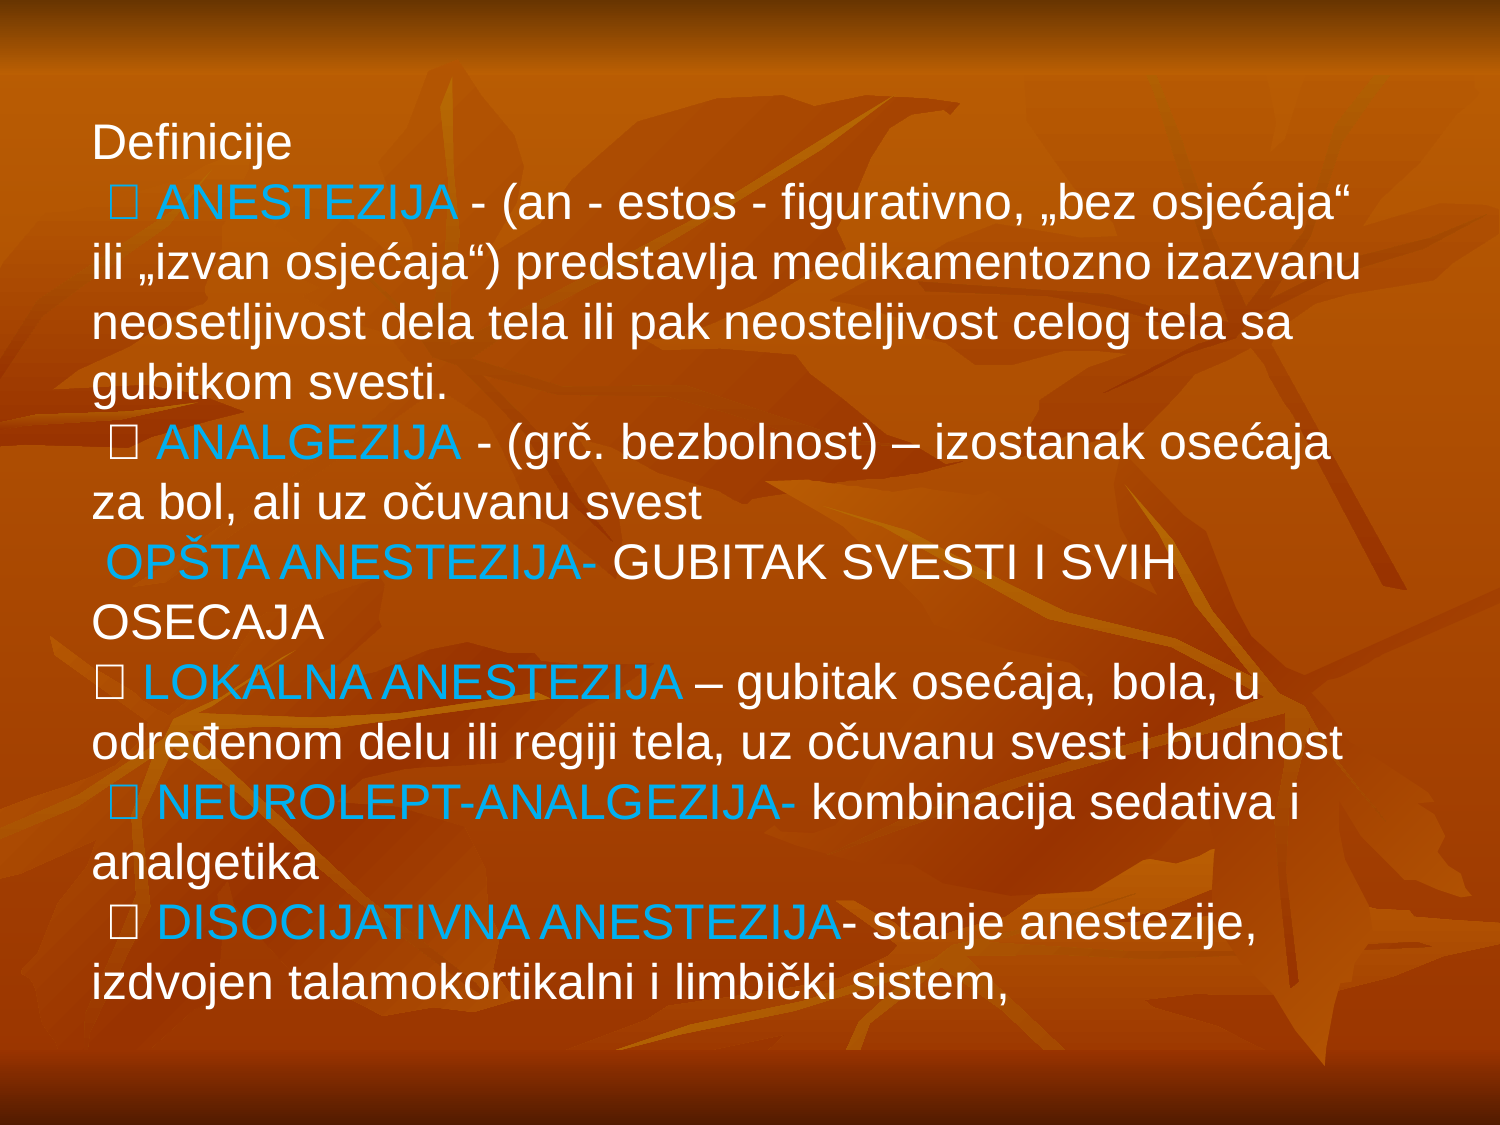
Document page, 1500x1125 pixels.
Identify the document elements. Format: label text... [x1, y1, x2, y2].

text_box Definicije  ANESTEZIJA - (an - estos - figurativno, „bez osjećaja“ ili „izvan osjećaja“) predstavlja medikamentozno izazvanu neosetljivost dela tela ili pak neosteljivost celog tela sa gubitkom svesti.  ANALGEZIJA - (grč. bezbolnost) – izostanak osećaja za bol, ali uz očuvanu svest OPŠTA ANESTEZIJA- GUBITAK SVESTI I SVIH OSECAJA  LOKALNA ANESTEZIJA – gubitak osećaja, bola, u određenom delu ili regiji tela, uz očuvanu svest i budnost  NEUROLEPT-ANALGEZIJA- kombinacija sedativa i analgetika  DISOCIJATIVNA ANESTEZIJA- stanje anestezije, izdvojen talamokortikalni i limbički sistem, [76, 101, 1400, 1017]
